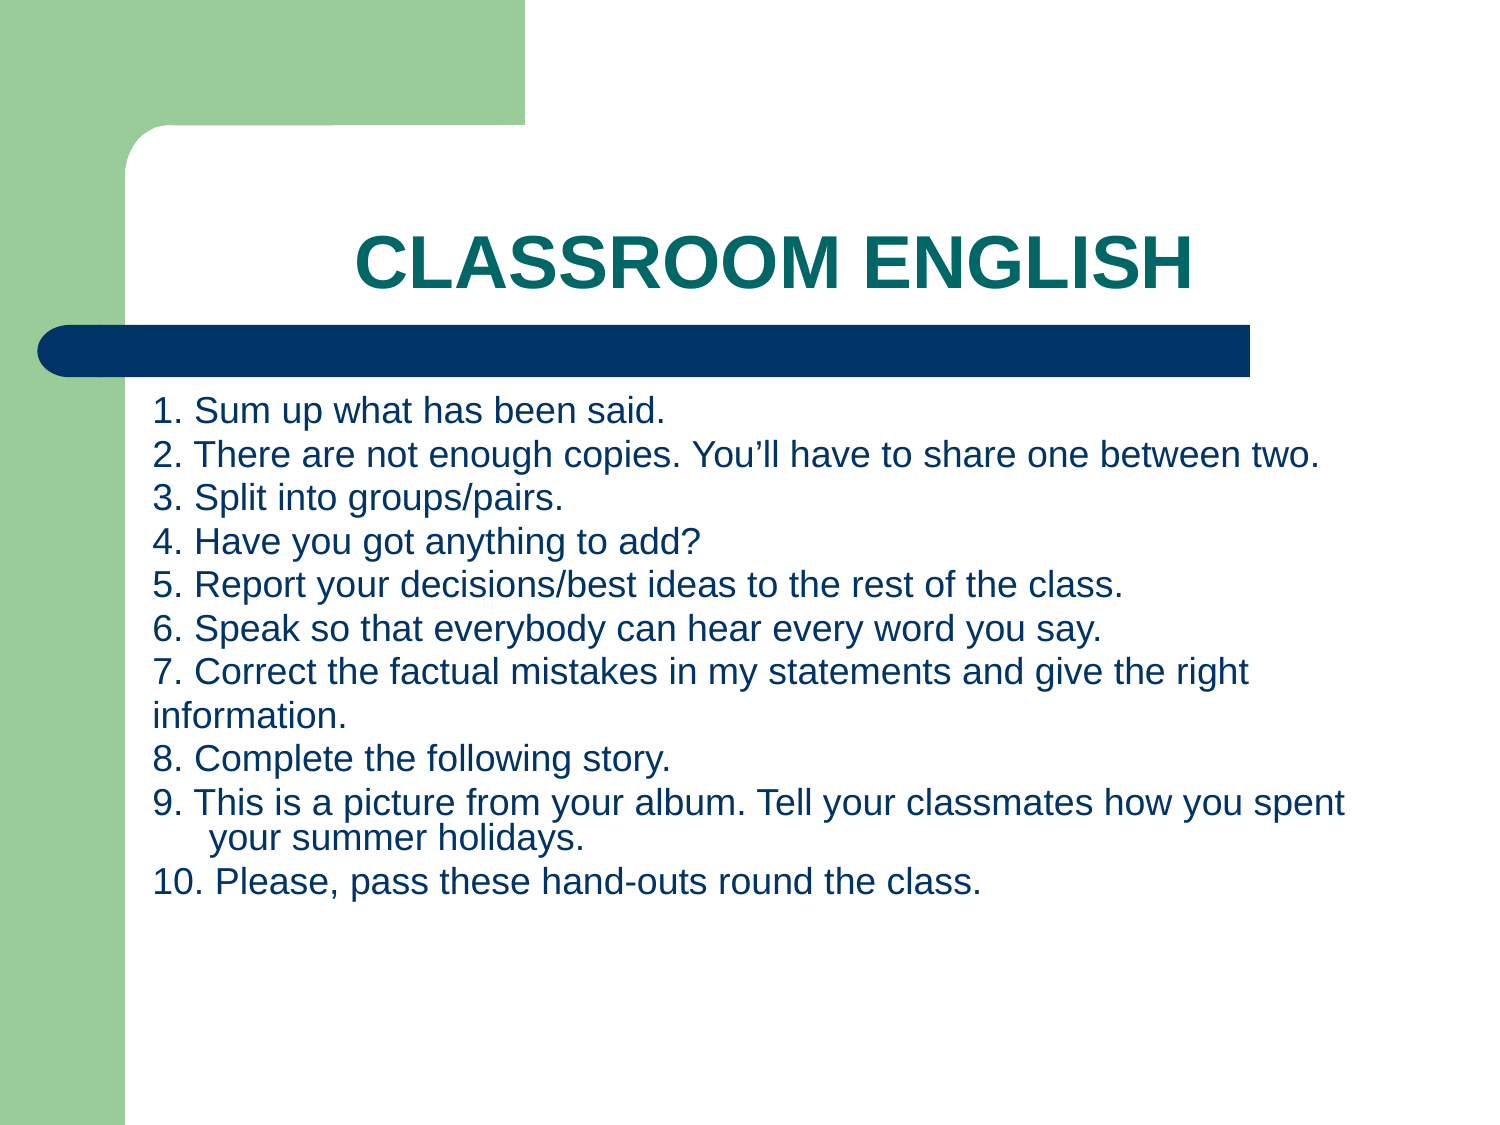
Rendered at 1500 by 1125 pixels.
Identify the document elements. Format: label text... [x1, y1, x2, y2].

list 1. Sum up what has been said. 2. There are not enough copies. You’ll have to share one between two. 3. Split into groups/pairs. 4. Have you got anything to add? 5. Report your decisions/best ideas to the rest of the class. 6. Speak so that everybody can hear every word you say. 7. Correct the factual mistakes in my statements and give the right information. 8. Complete the following story. 9. This is a picture from your album. Tell your classmates how you spent your summer holidays. 10. Please, pass these hand-outs round the class. [137, 387, 1400, 999]
title CLASSROOM ENGLISH [125, 125, 1425, 313]
